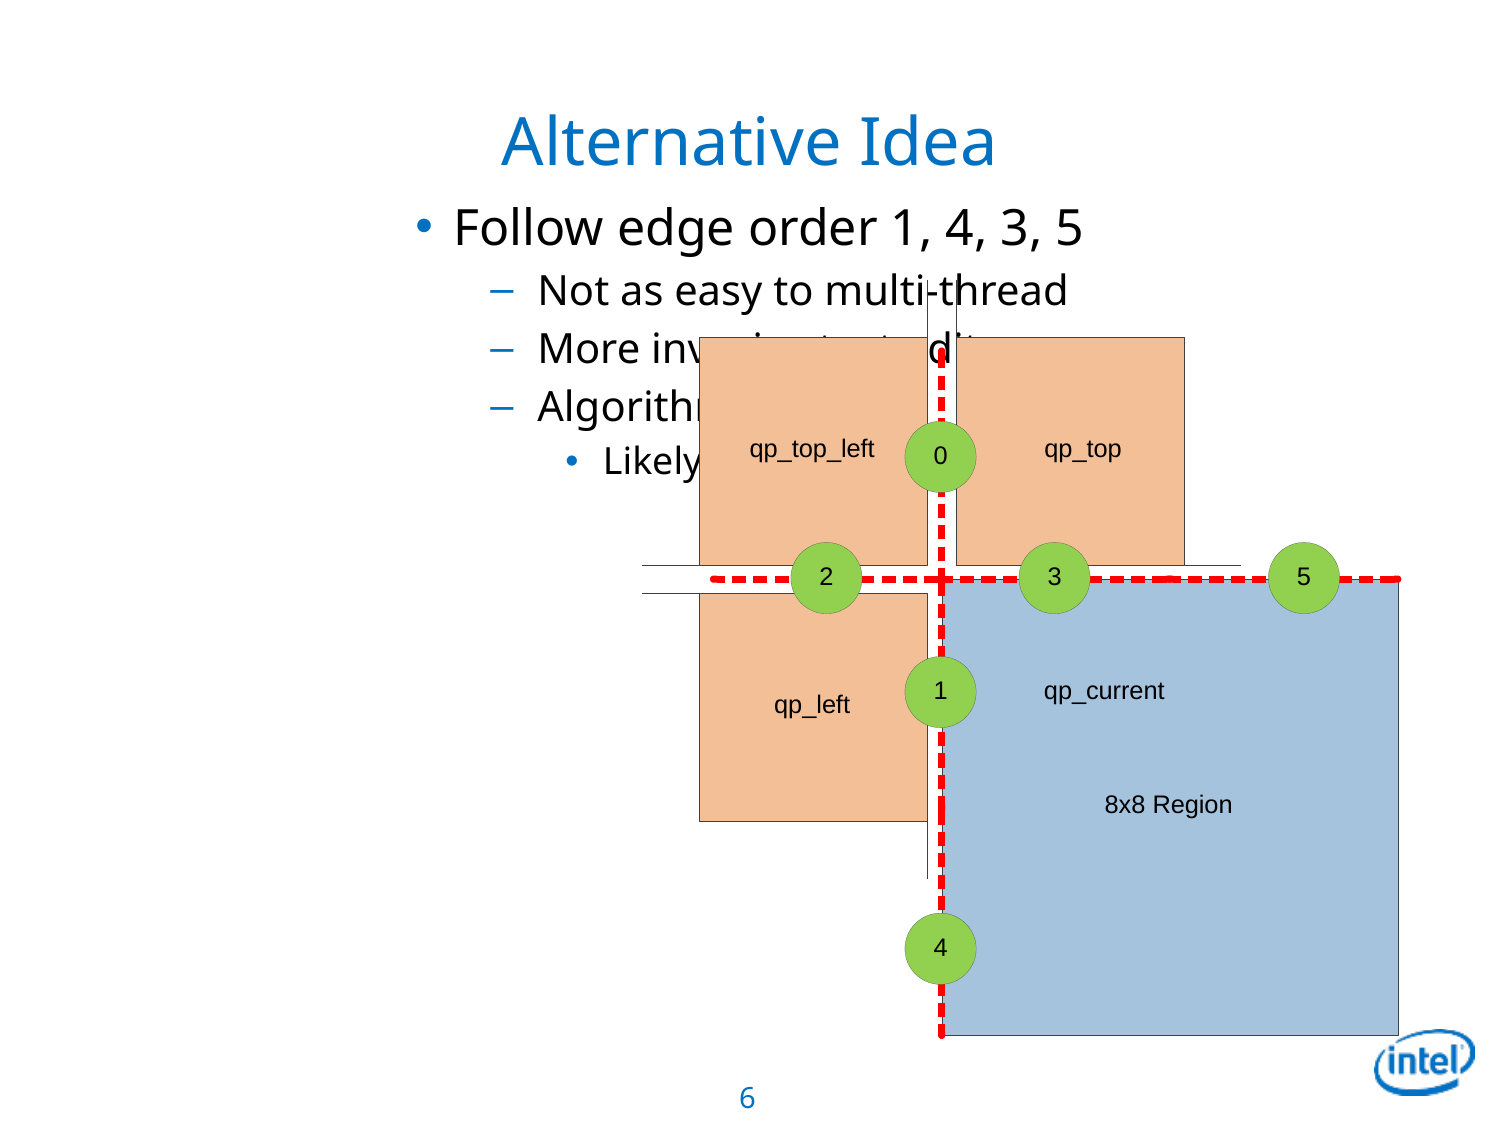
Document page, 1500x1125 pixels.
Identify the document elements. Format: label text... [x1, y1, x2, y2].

picture [637, 274, 1475, 1096]
list Follow edge order 1, 4, 3, 5 Not as easy to multi-thread More invasive text edit Algorithm change Likely minimal BD impact [75, 187, 1425, 1005]
title Alternative Idea [75, 45, 1425, 187]
